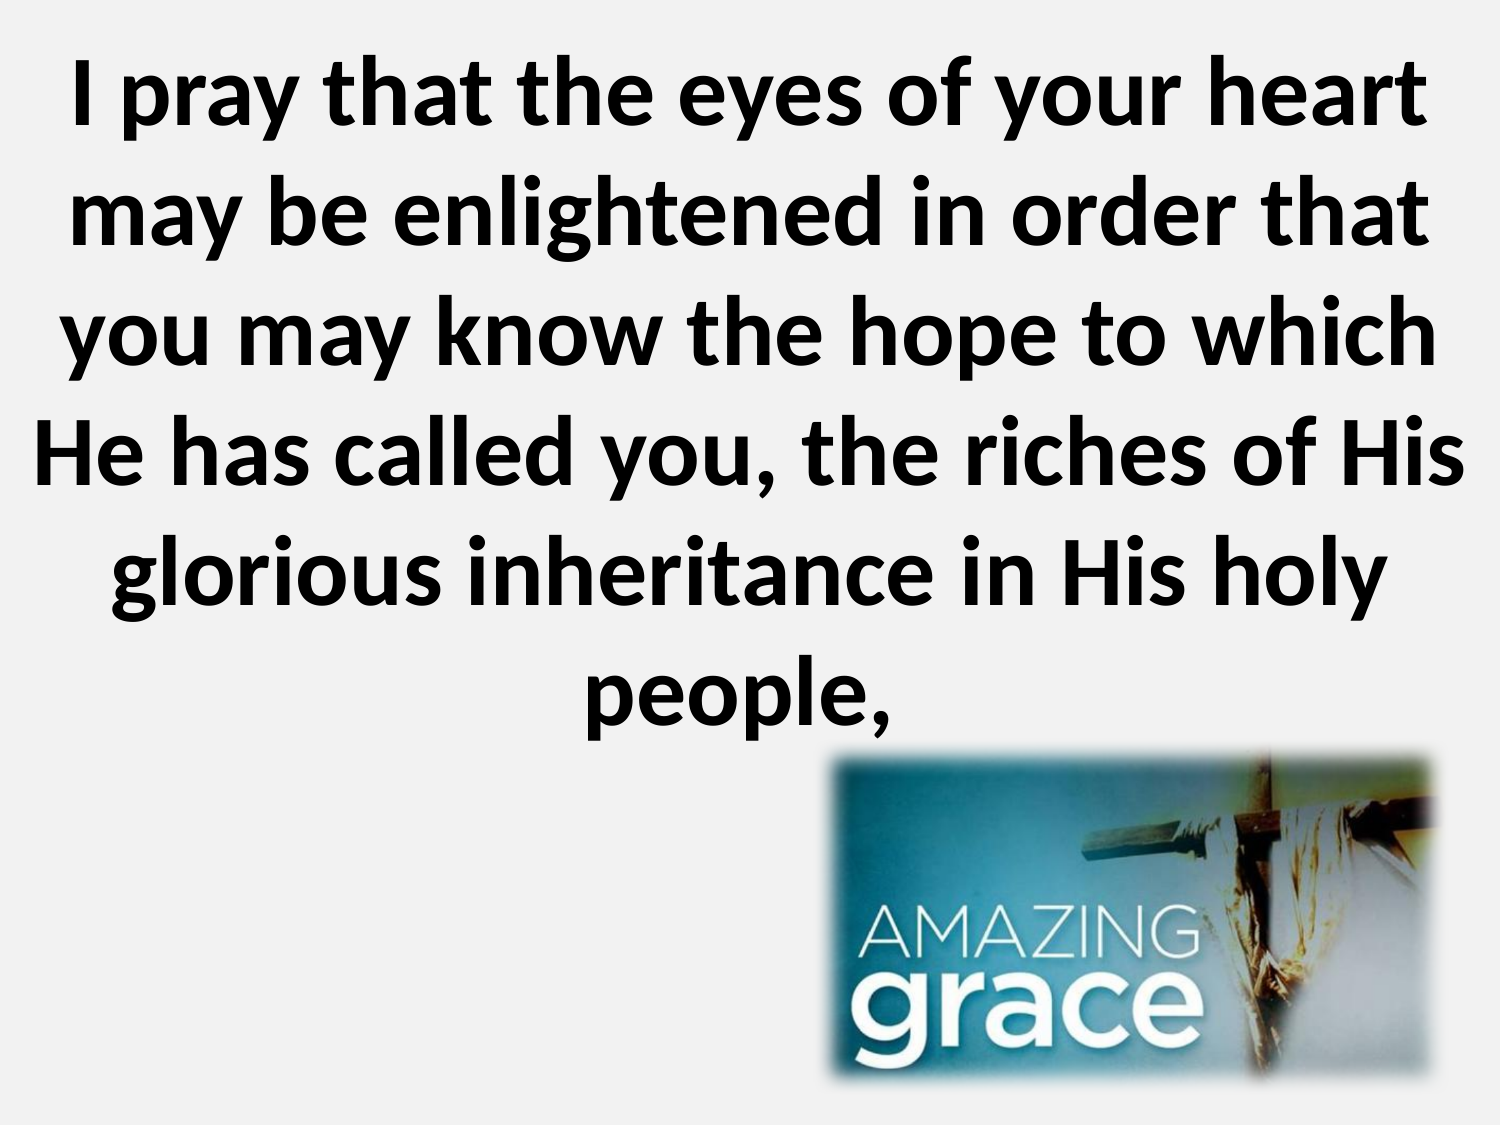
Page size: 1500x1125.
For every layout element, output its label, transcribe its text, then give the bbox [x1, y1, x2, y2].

text_box I pray that the eyes of your heart may be enlightened in order that you may know the hope to which He has called you, the riches of His glorious inheritance in His holy people, [0, 18, 1500, 753]
picture [813, 738, 1449, 1095]
